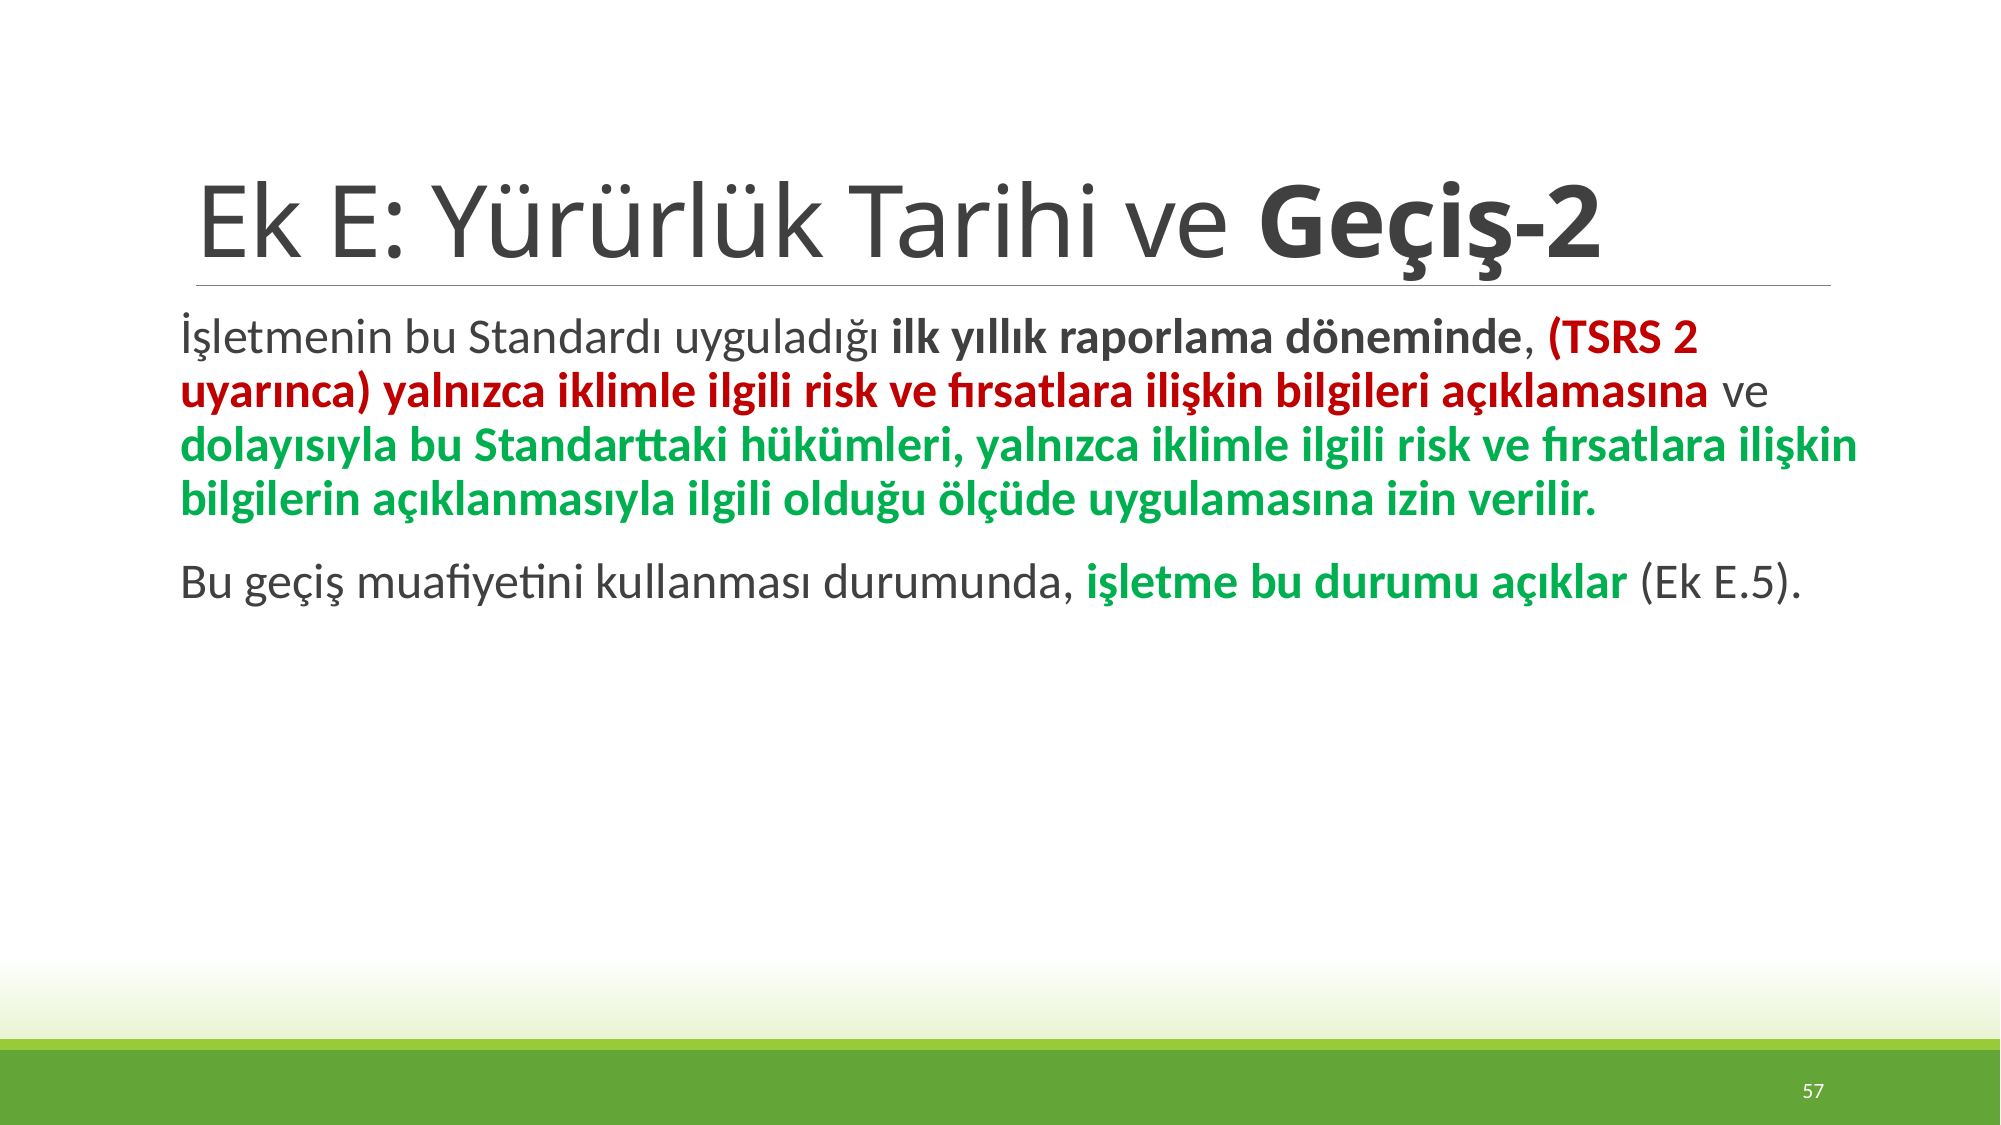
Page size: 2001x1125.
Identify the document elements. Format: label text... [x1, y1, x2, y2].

slide_number 57 [1624, 1059, 1840, 1120]
title Ek E: Yürürlük Tarihi ve Geçiş-2 [180, 47, 1830, 285]
list İşletmenin bu Standardı uyguladığı ilk yıllık raporlama döneminde, (TSRS 2 uyarınca) yalnızca iklimle ilgili risk ve fırsatlara ilişkin bilgileri açıklamasına ve dolayısıyla bu Standarttaki hükümleri, yalnızca iklimle ilgili risk ve fırsatlara ilişkin bilgilerin açıklanmasıyla ilgili olduğu ölçüde uygulamasına izin verilir. Bu geçiş muafiyetini kullanması durumunda, işletme bu durumu açıklar (Ek E.5). [180, 302, 1879, 1027]
